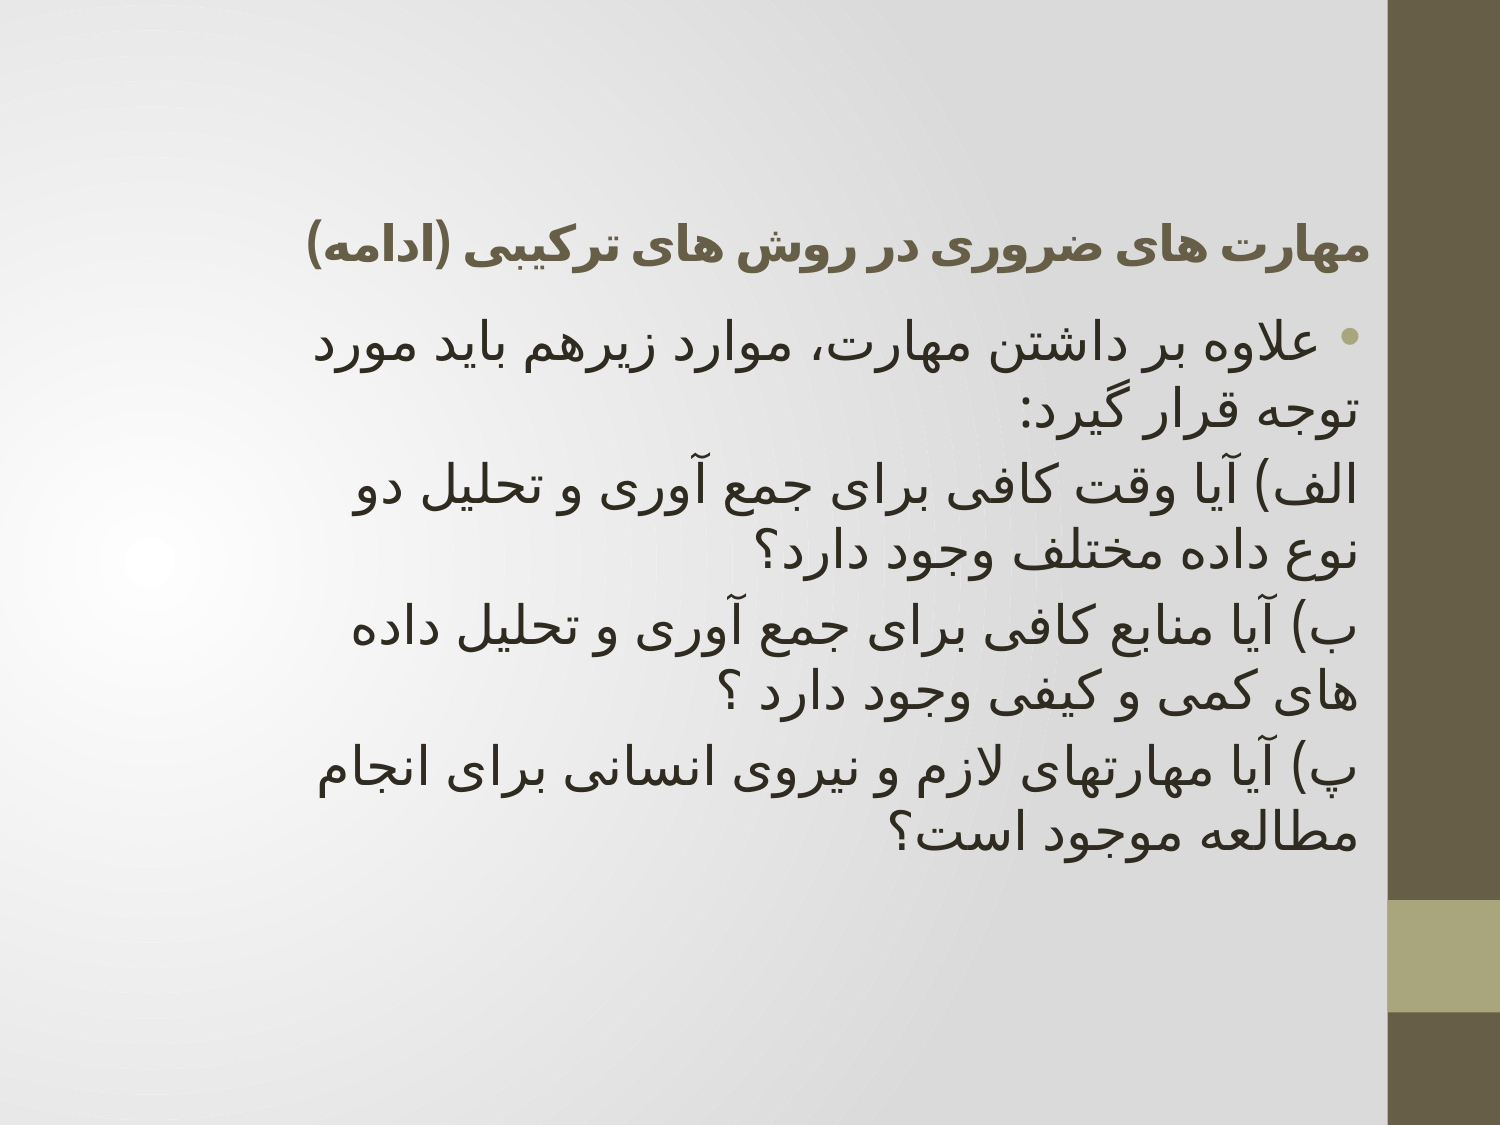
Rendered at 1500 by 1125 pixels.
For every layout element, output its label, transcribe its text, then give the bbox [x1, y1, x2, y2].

title مهارت های ضروری در روش های ترکیبی (ادامه) [112, 90, 1388, 279]
subtitle علاوه بر داشتن مهارت، موارد زیرهم باید مورد توجه قرار گیرد: الف) آیا وقت کافی برای جمع آوری و تحلیل دو نوع داده مختلف وجود دارد؟ ب) آیا منابع کافی برای جمع آوری و تحلیل داده های کمی و کیفی وجود دارد ؟ پ) آیا مهارتهای لازم و نیروی انسانی برای انجام مطالعه موجود است؟ [277, 290, 1376, 925]
